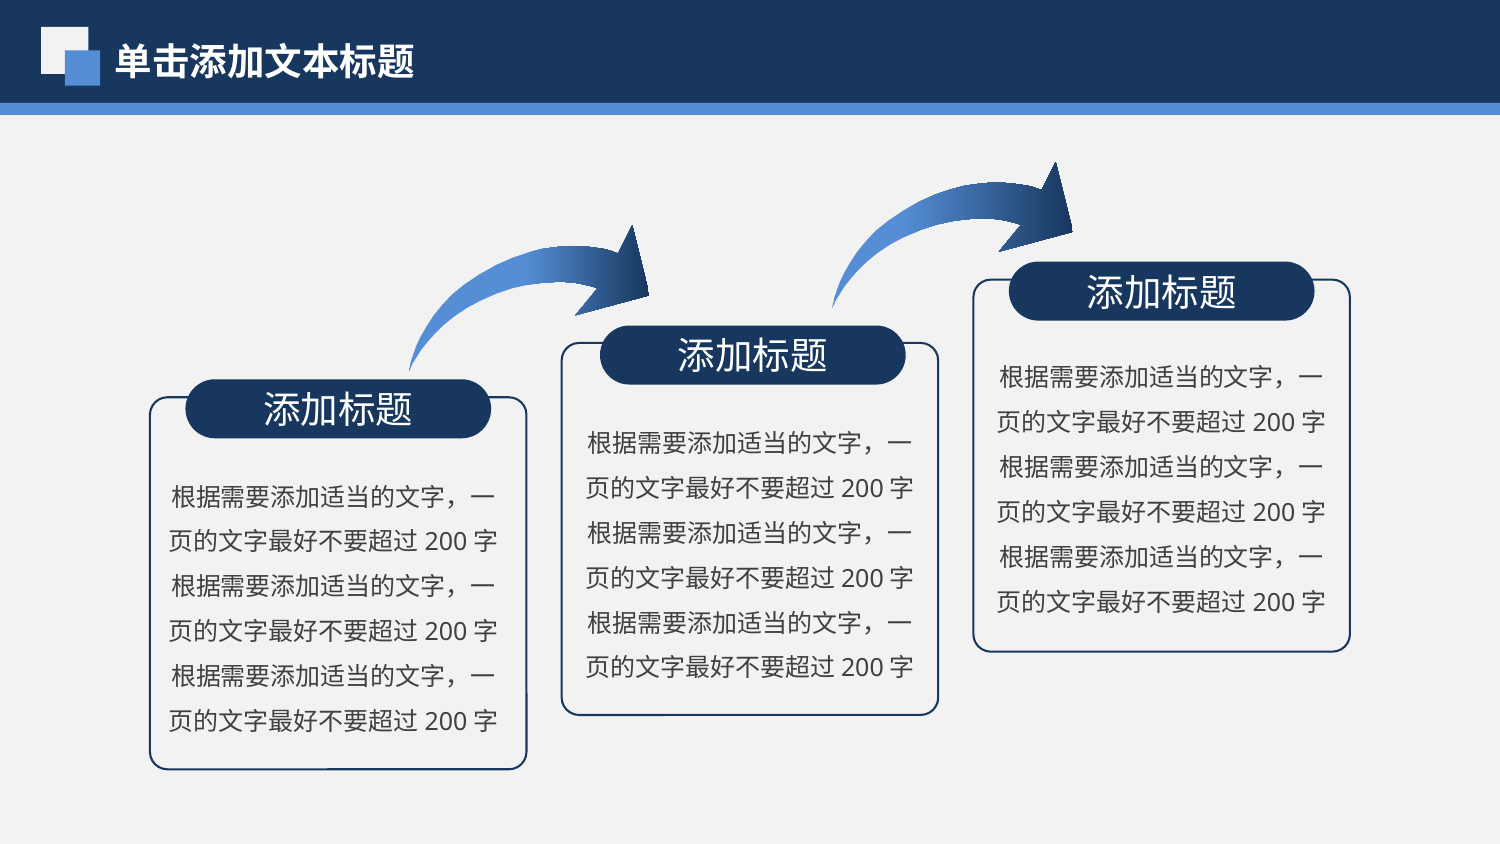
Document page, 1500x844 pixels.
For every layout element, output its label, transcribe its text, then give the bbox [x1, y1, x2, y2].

text_box 根据需要添加适当的文字，一页的文字最好不要超过200字根据需要添加适当的文字，一页的文字最好不要超过200字根据需要添加适当的文字，一页的文字最好不要超过200字 [575, 408, 925, 688]
text_box [63, 48, 102, 88]
text_box [149, 397, 527, 770]
text_box 添加标题 [1008, 261, 1315, 321]
text_box 添加标题 [600, 325, 906, 385]
text_box [408, 225, 650, 372]
text_box 单击添加文本标题 [100, 30, 479, 91]
text_box [39, 25, 91, 76]
text_box [561, 342, 939, 715]
text_box 根据需要添加适当的文字，一页的文字最好不要超过200字根据需要添加适当的文字，一页的文字最好不要超过200字根据需要添加适当的文字，一页的文字最好不要超过200字 [159, 462, 508, 741]
text_box [832, 161, 1073, 308]
text_box [0, 101, 1500, 117]
text_box 添加标题 [185, 379, 492, 439]
text_box [973, 279, 1350, 652]
text_box [0, 0, 1500, 101]
text_box 根据需要添加适当的文字，一页的文字最好不要超过200字根据需要添加适当的文字，一页的文字最好不要超过200字根据需要添加适当的文字，一页的文字最好不要超过200字 [987, 342, 1336, 622]
